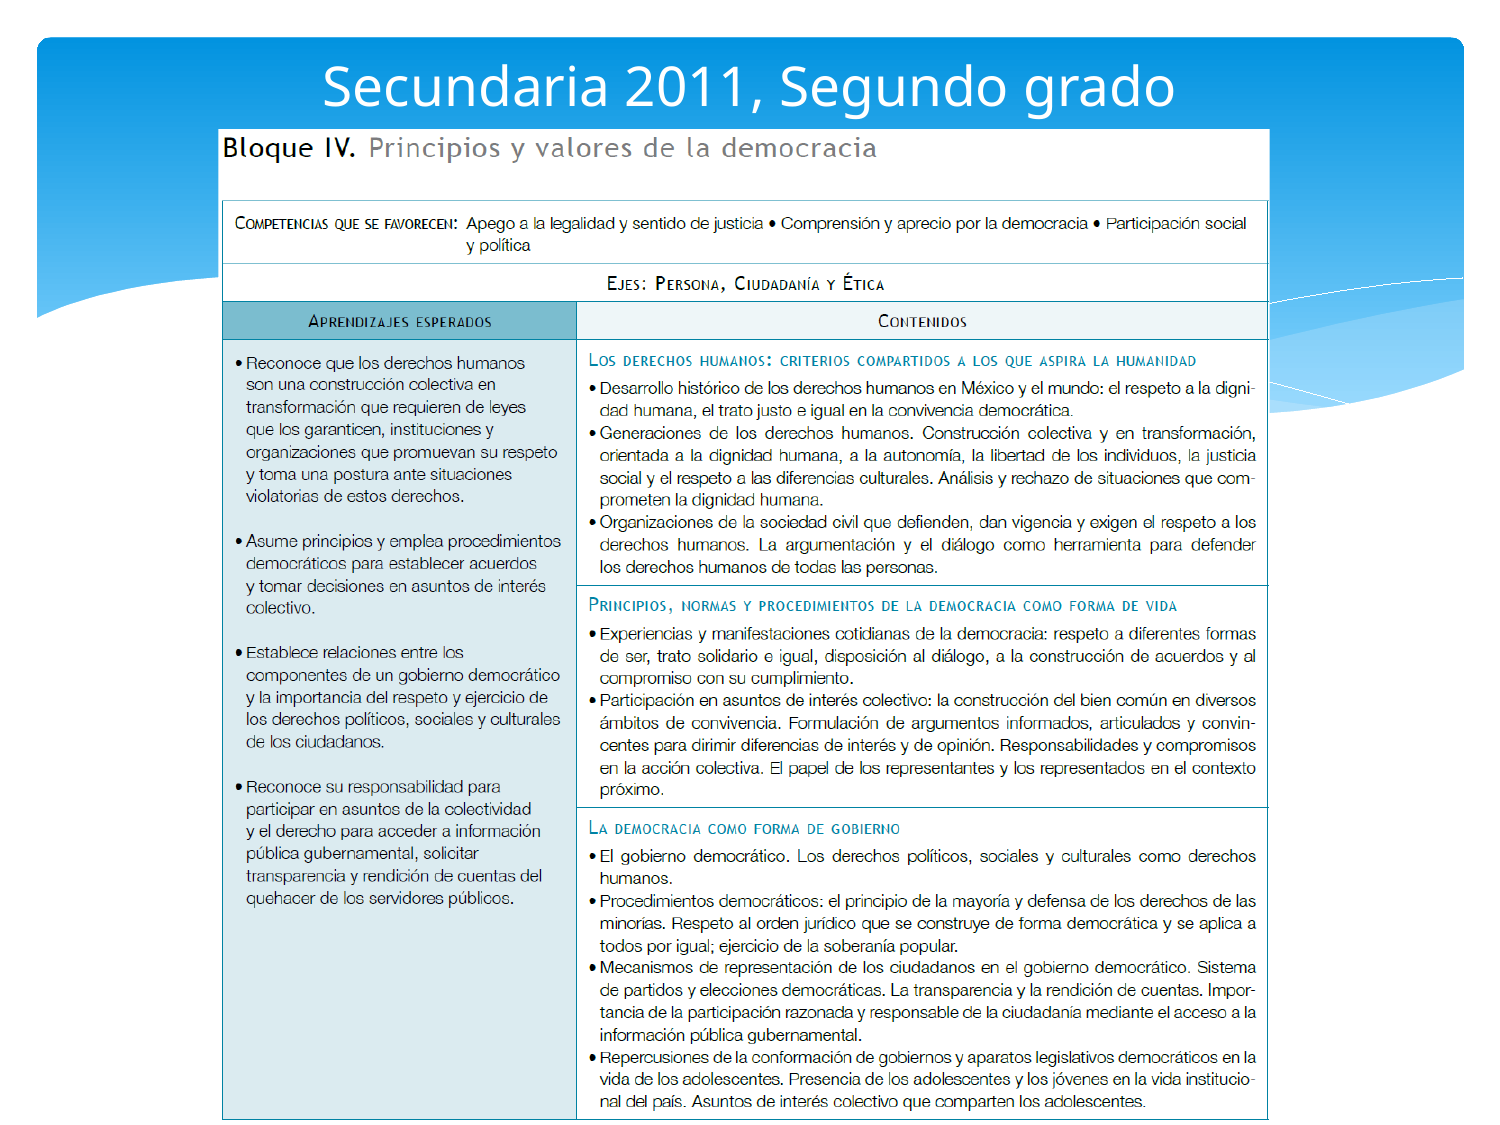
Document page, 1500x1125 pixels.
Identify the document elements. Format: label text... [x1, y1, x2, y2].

title Secundaria 2011, Segundo grado [75, 42, 1425, 126]
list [218, 129, 1270, 1124]
